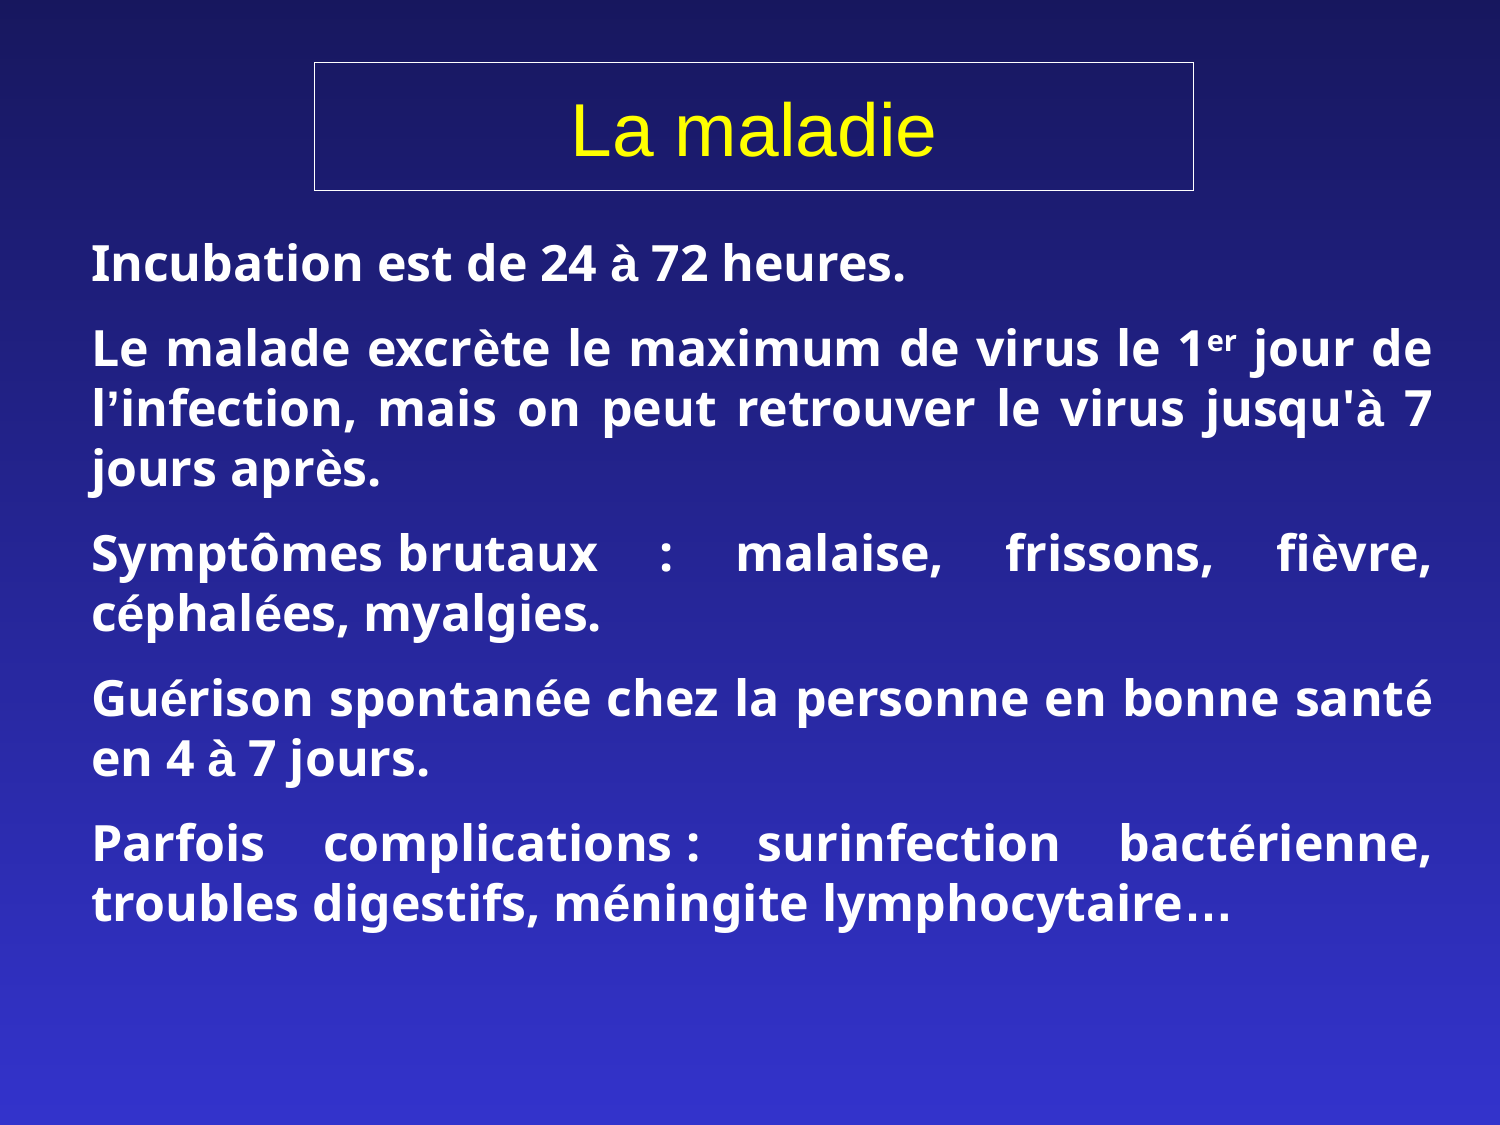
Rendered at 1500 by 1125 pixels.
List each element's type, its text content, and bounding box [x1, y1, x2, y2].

title La maladie [314, 62, 1194, 191]
text_box Incubation est de 24 à 72 heures. Le malade excrète le maximum de virus le 1er jour de l’infection, mais on peut retrouver le virus jusqu'à 7 jours après. Symptômes brutaux : malaise, frissons, fièvre, céphalées, myalgies. Guérison spontanée chez la personne en bonne santé en 4 à 7 jours. Parfois complications : surinfection bactérienne, troubles digestifs, méningite lymphocytaire… [76, 224, 1448, 1025]
